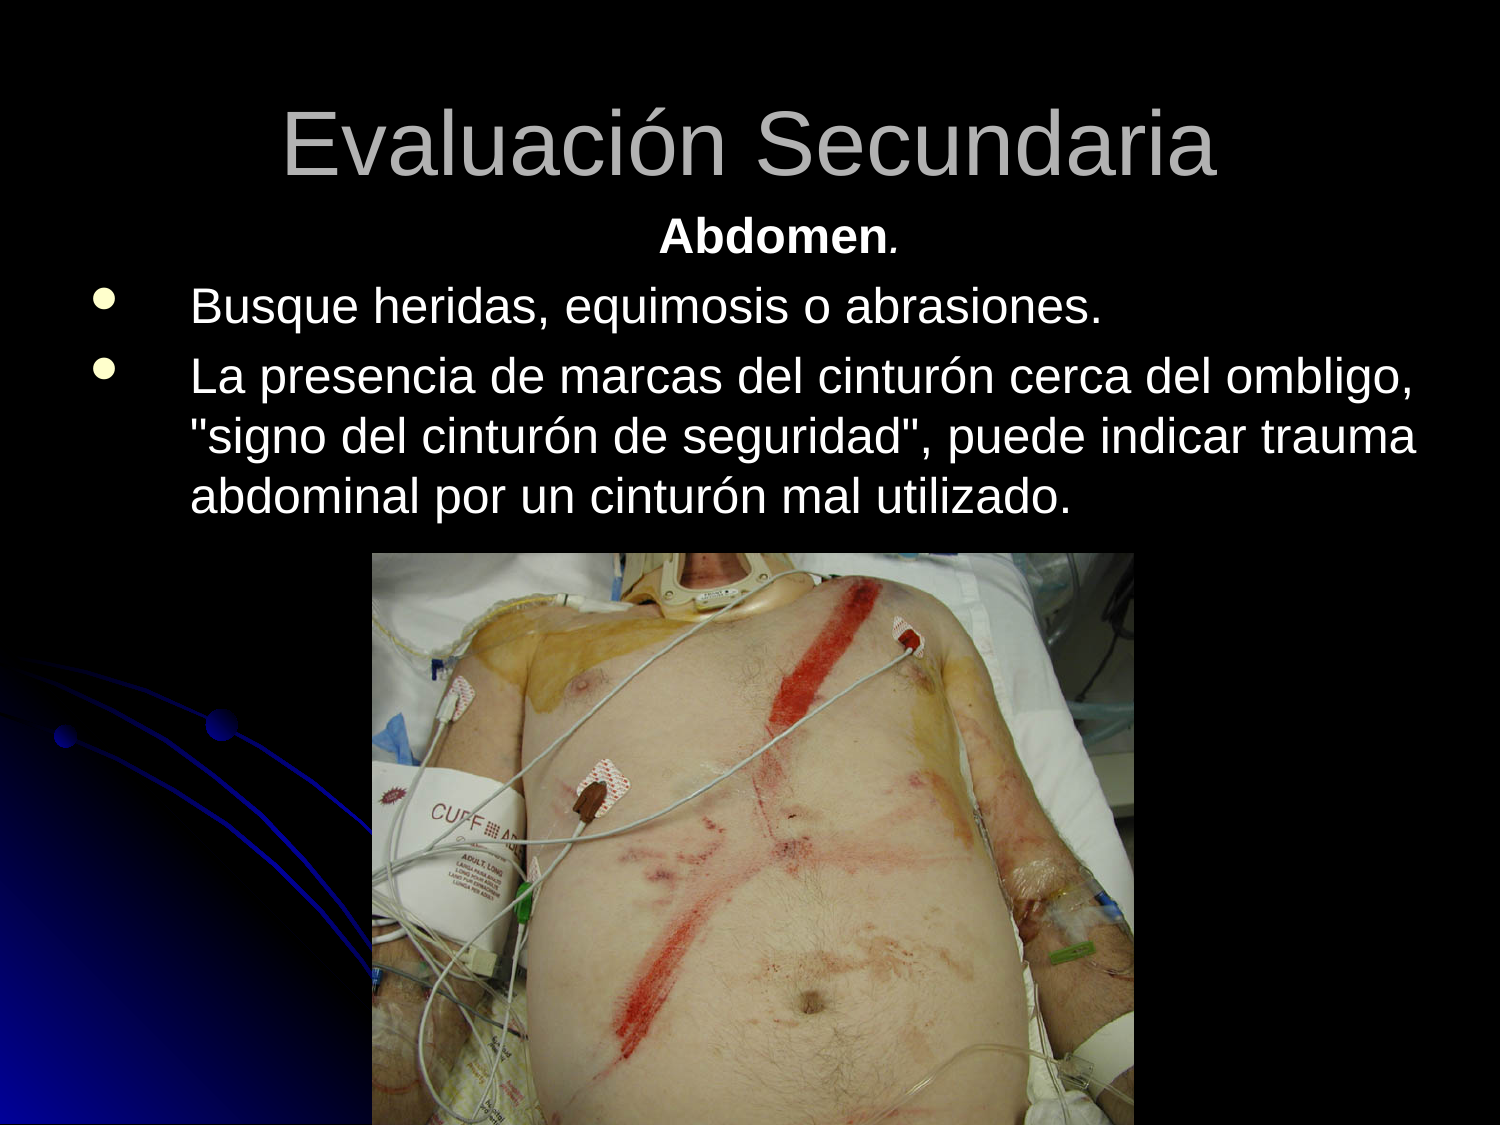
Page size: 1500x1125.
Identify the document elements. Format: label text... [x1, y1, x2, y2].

list Abdomen. Busque heridas, equimosis o abrasiones. La presencia de marcas del cinturón cerca del ombligo, "signo del cinturón de seguridad", puede indicar trauma abdominal por un cinturón mal utilizado. [74, 196, 1500, 552]
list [371, 553, 1134, 1125]
title Evaluación Secundaria [74, 45, 1426, 196]
